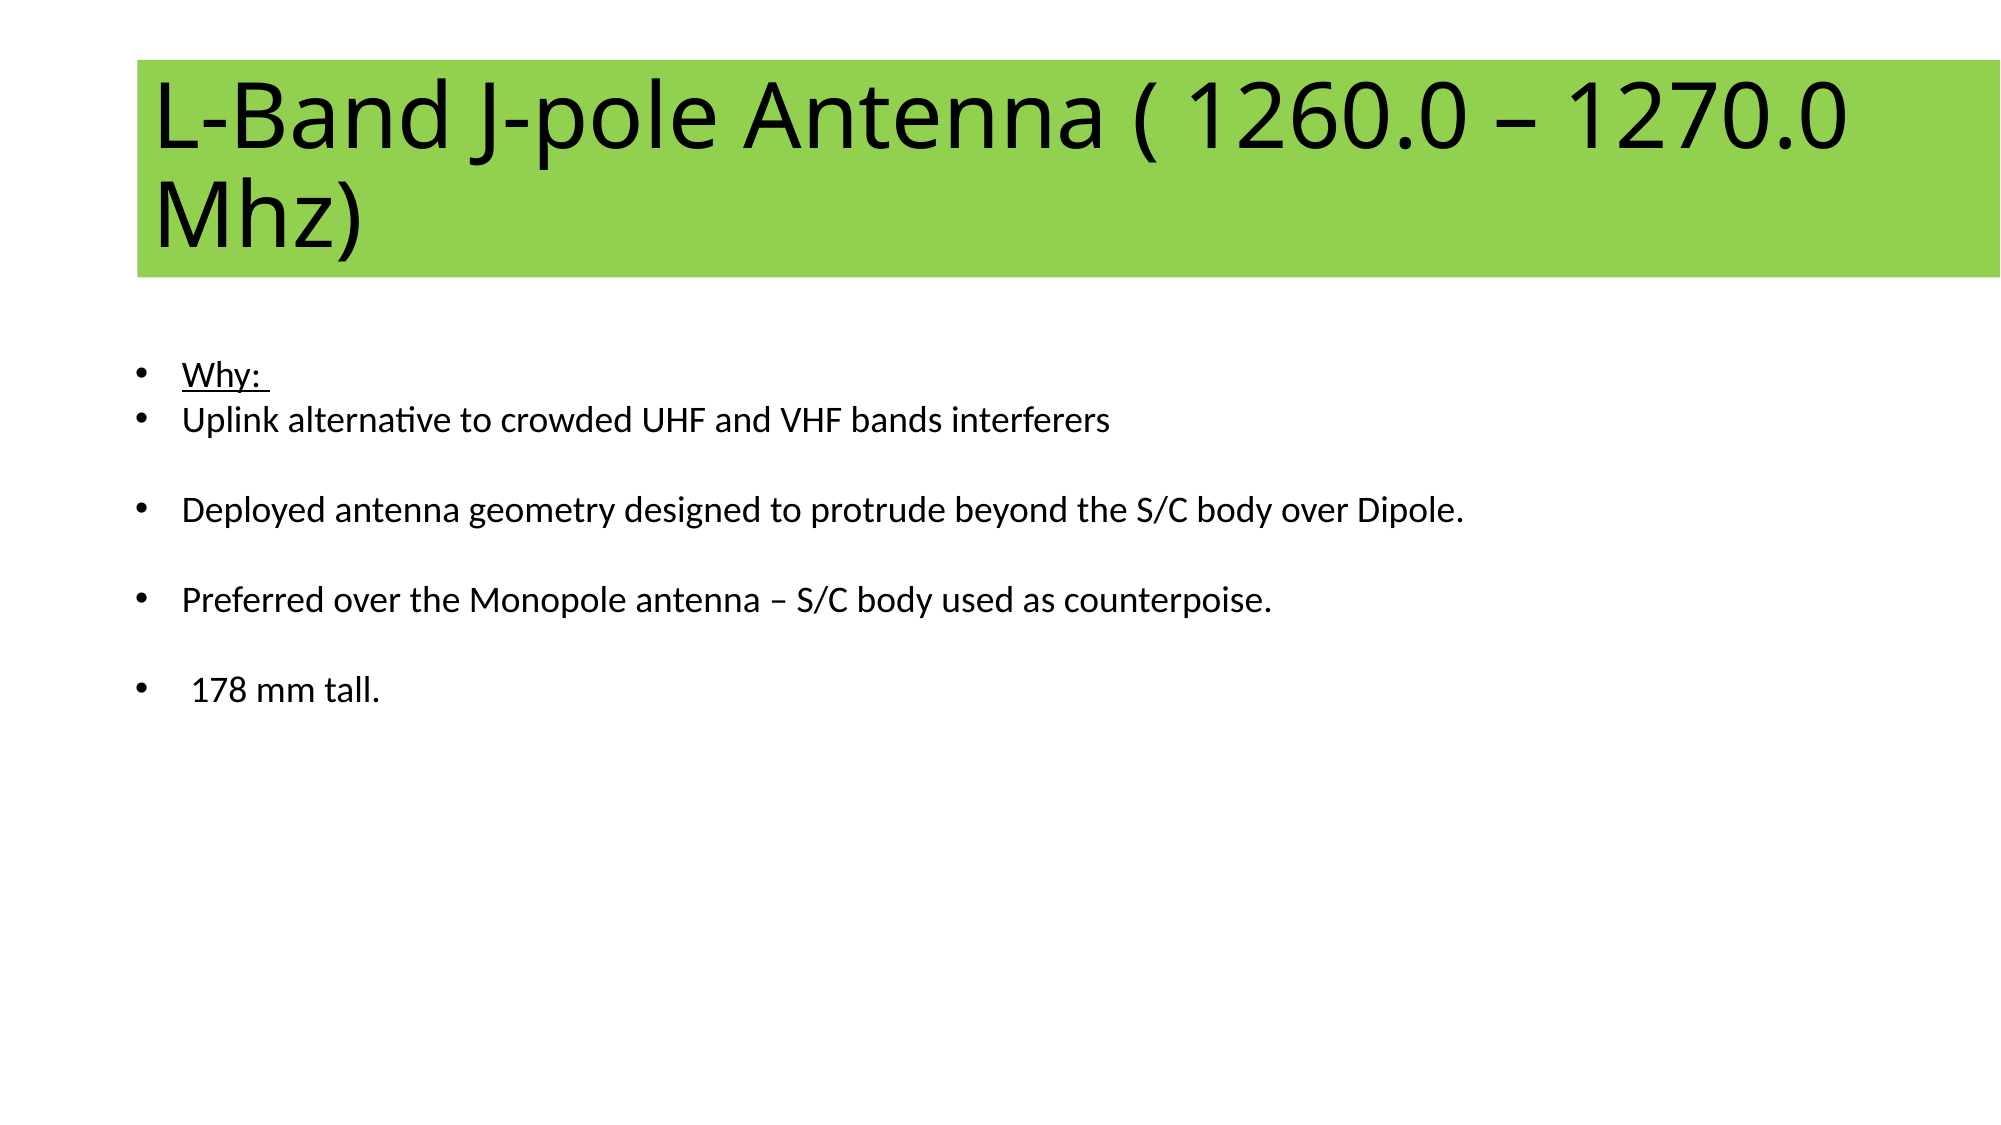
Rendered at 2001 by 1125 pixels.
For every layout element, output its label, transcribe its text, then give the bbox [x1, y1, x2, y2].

title L-Band J-pole Antenna ( 1260.0 – 1270.0 Mhz) [137, 59, 2000, 278]
text_box Why: Uplink alternative to crowded UHF and VHF bands interferers Deployed antenna geometry designed to protrude beyond the S/C body over Dipole. Preferred over the Monopole antenna – S/C body used as counterpoise. 178 mm tall. [120, 342, 1482, 762]
